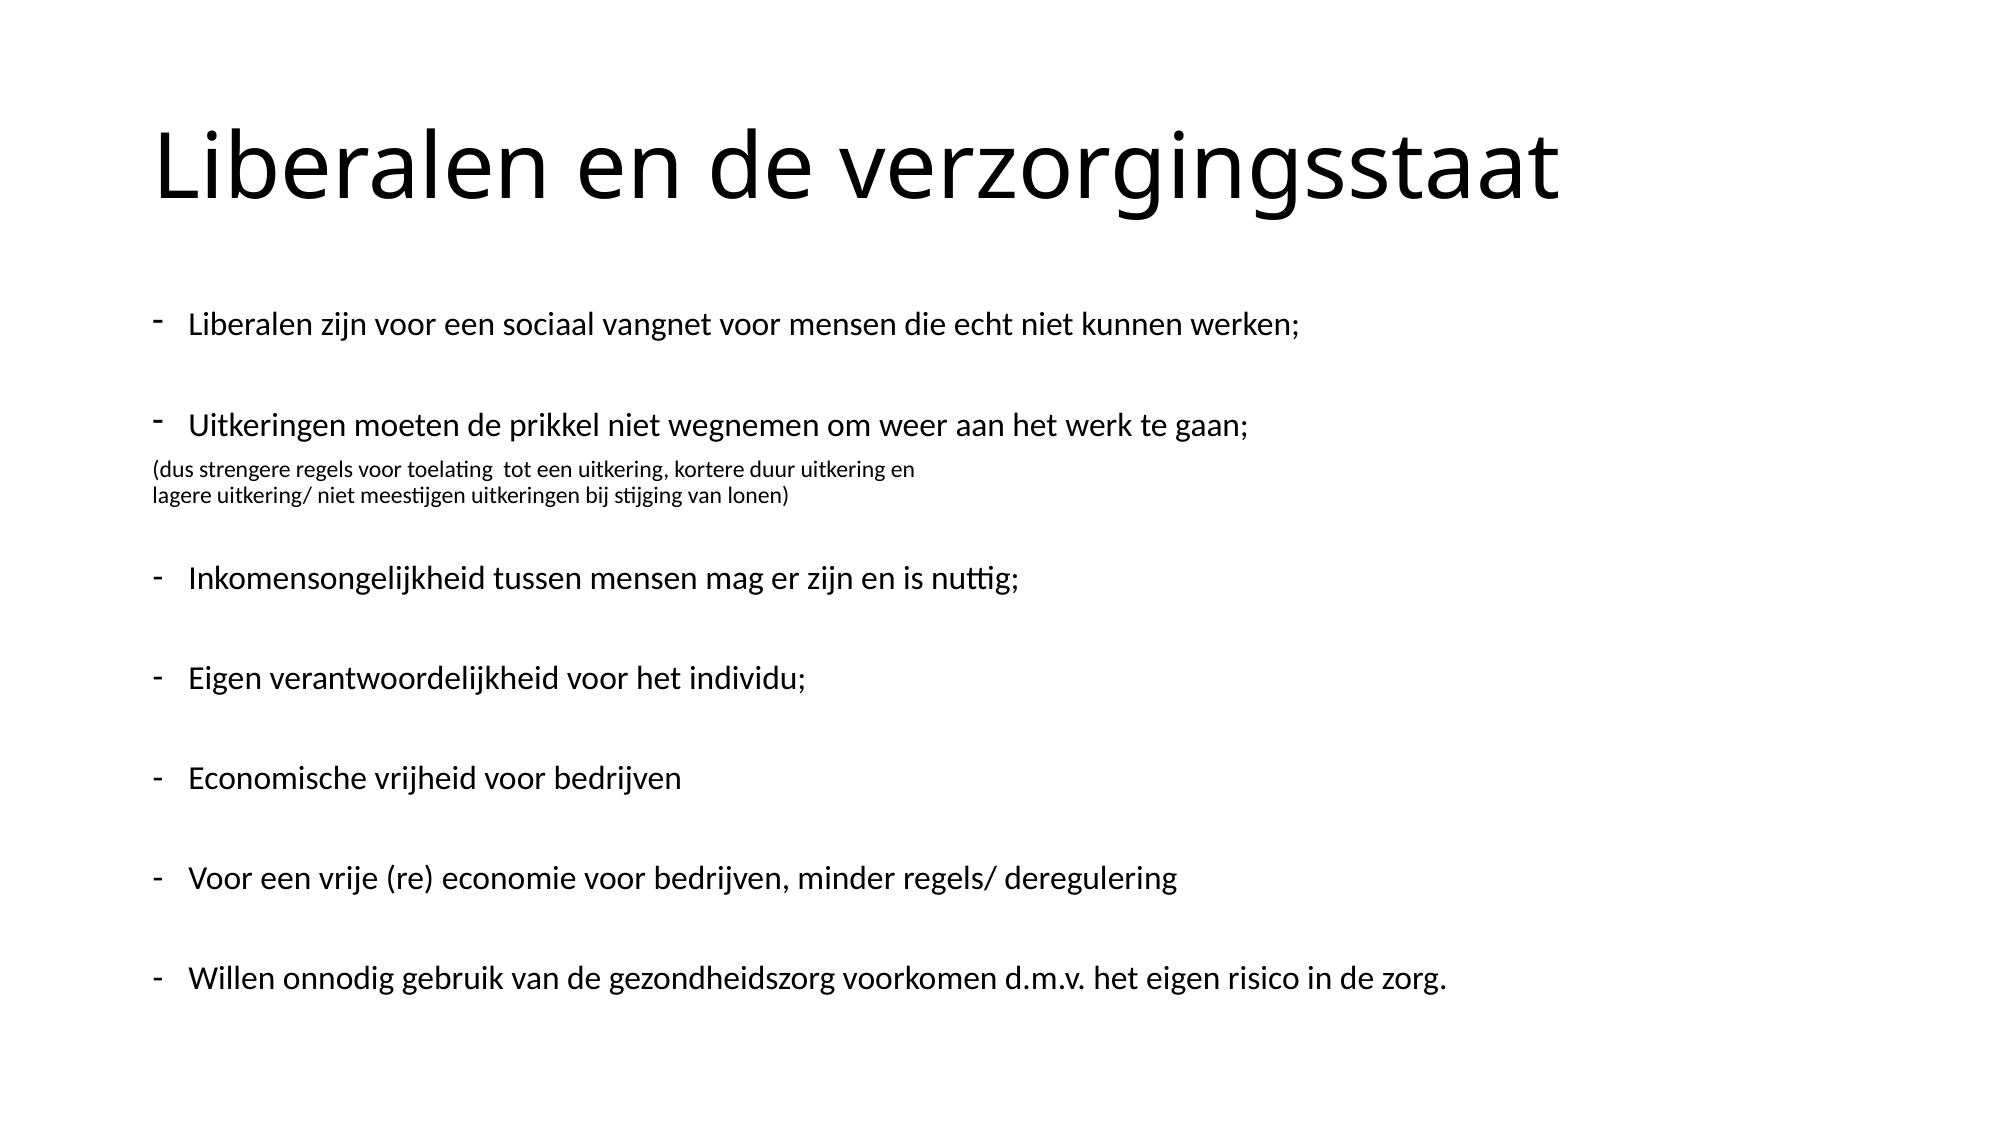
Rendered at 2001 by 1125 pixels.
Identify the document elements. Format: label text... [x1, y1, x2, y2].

list Liberalen zijn voor een sociaal vangnet voor mensen die echt niet kunnen werken; Uitkeringen moeten de prikkel niet wegnemen om weer aan het werk te gaan; (dus strengere regels voor toelating tot een uitkering, kortere duur uitkering en lagere uitkering/ niet meestijgen uitkeringen bij stijging van lonen) Inkomensongelijkheid tussen mensen mag er zijn en is nuttig; Eigen verantwoordelijkheid voor het individu; Economische vrijheid voor bedrijven Voor een vrije (re) economie voor bedrijven, minder regels/ deregulering Willen onnodig gebruik van de gezondheidszorg voorkomen d.m.v. het eigen risico in de zorg. [137, 299, 1972, 1014]
title Liberalen en de verzorgingsstaat [137, 59, 1863, 278]
